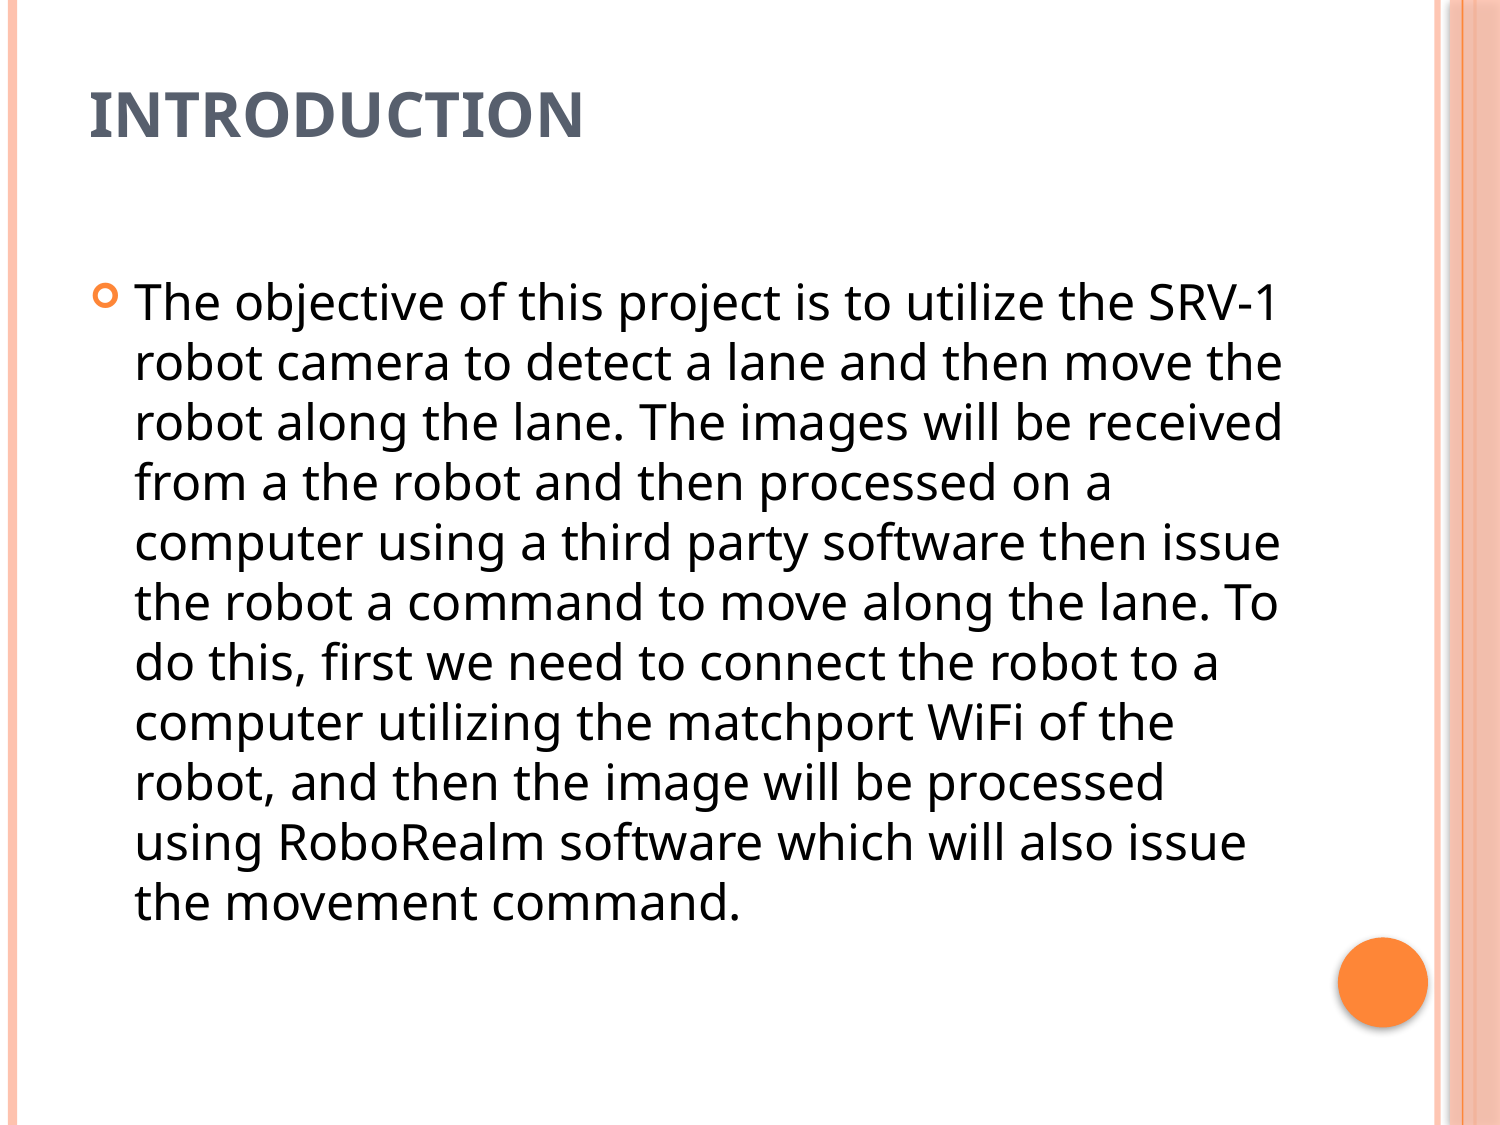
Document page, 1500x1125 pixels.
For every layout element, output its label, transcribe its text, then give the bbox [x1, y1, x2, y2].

list The objective of this project is to utilize the SRV-1 robot camera to detect a lane and then move the robot along the lane. The images will be received from a the robot and then processed on a computer using a third party software then issue the robot a command to move along the lane. To do this, first we need to connect the robot to a computer utilizing the matchport WiFi of the robot, and then the image will be processed using RoboRealm software which will also issue the movement command. [75, 262, 1300, 1062]
title Introduction [75, 45, 1300, 233]
